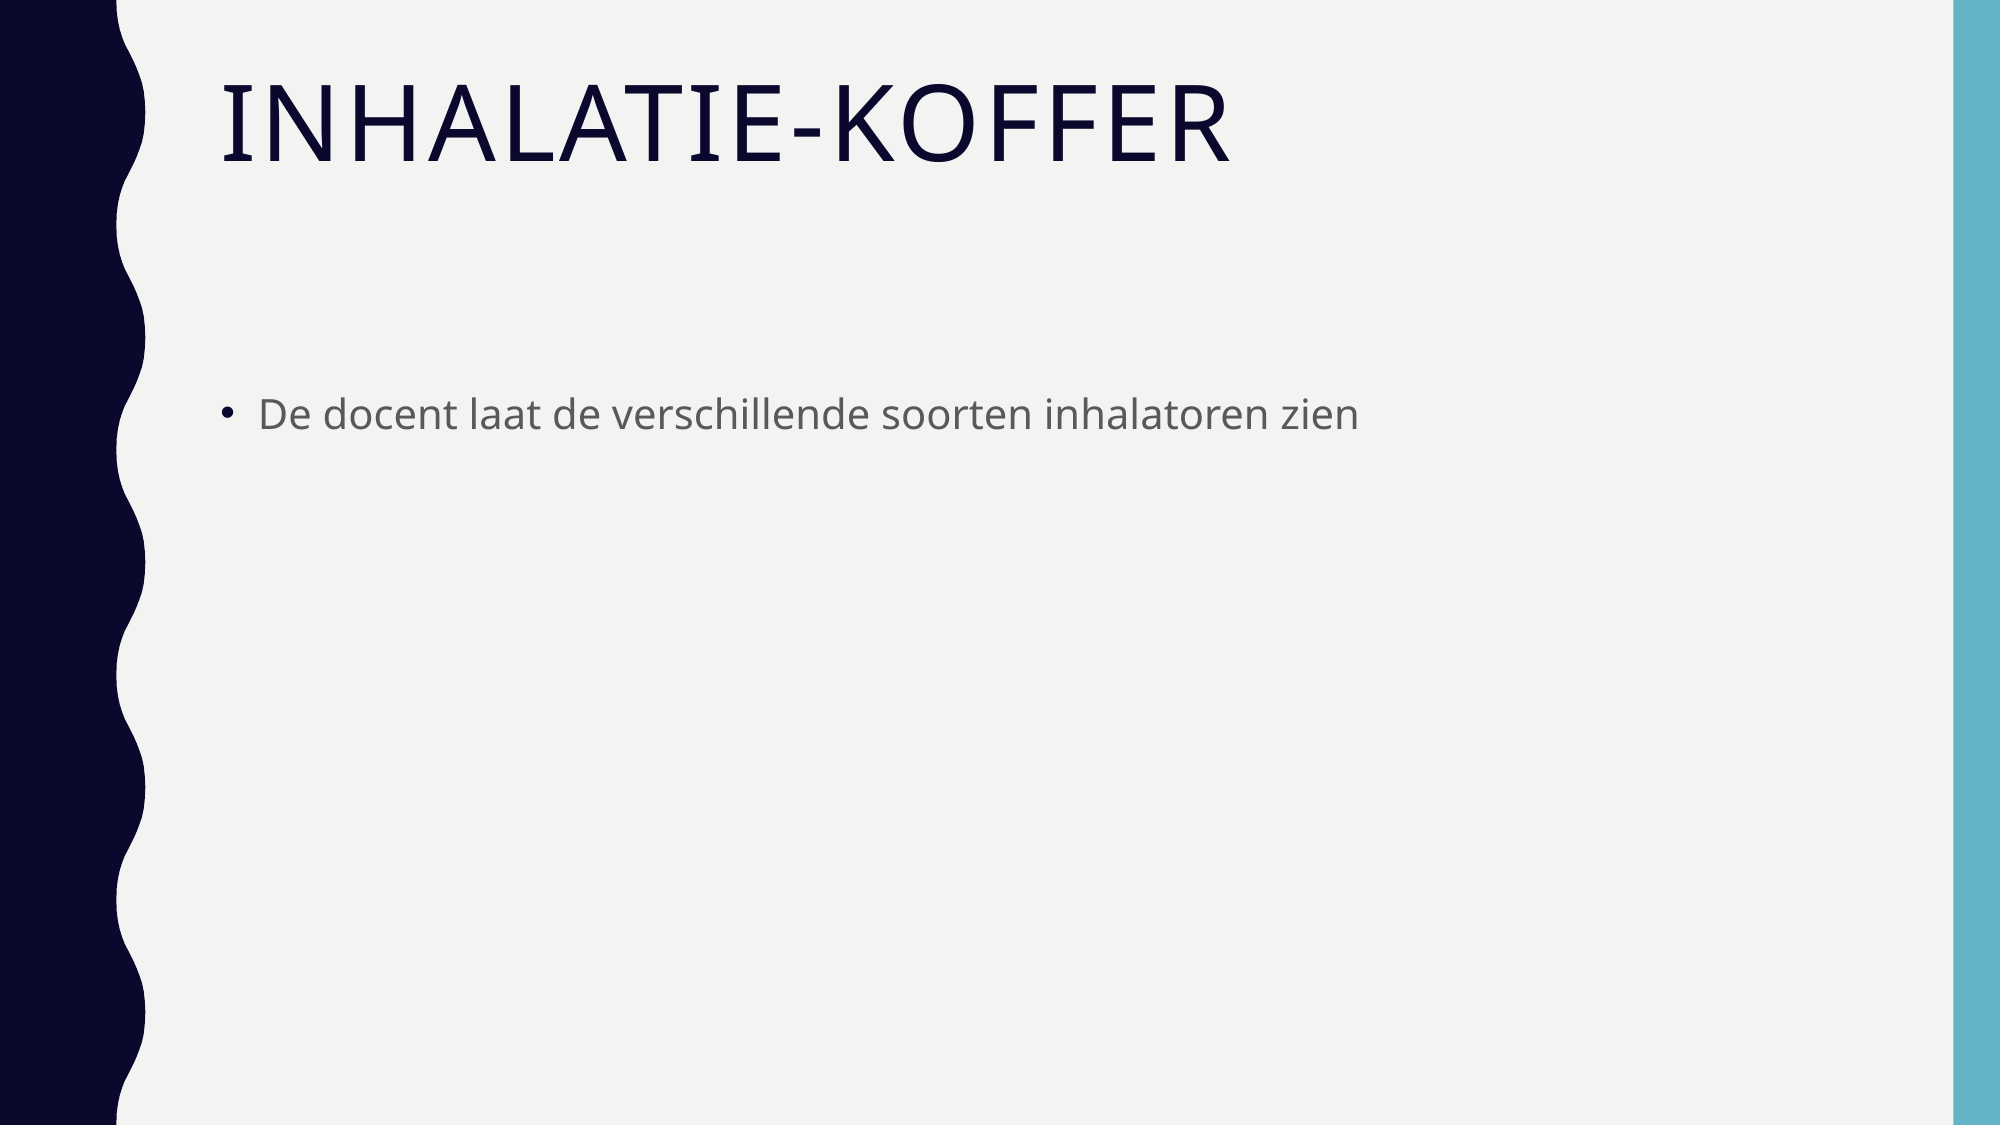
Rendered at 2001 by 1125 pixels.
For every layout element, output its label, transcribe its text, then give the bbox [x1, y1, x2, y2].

title Inhalatie-koffer [205, 62, 1875, 308]
list De docent laat de verschillende soorten inhalatoren zien [205, 375, 1875, 965]
